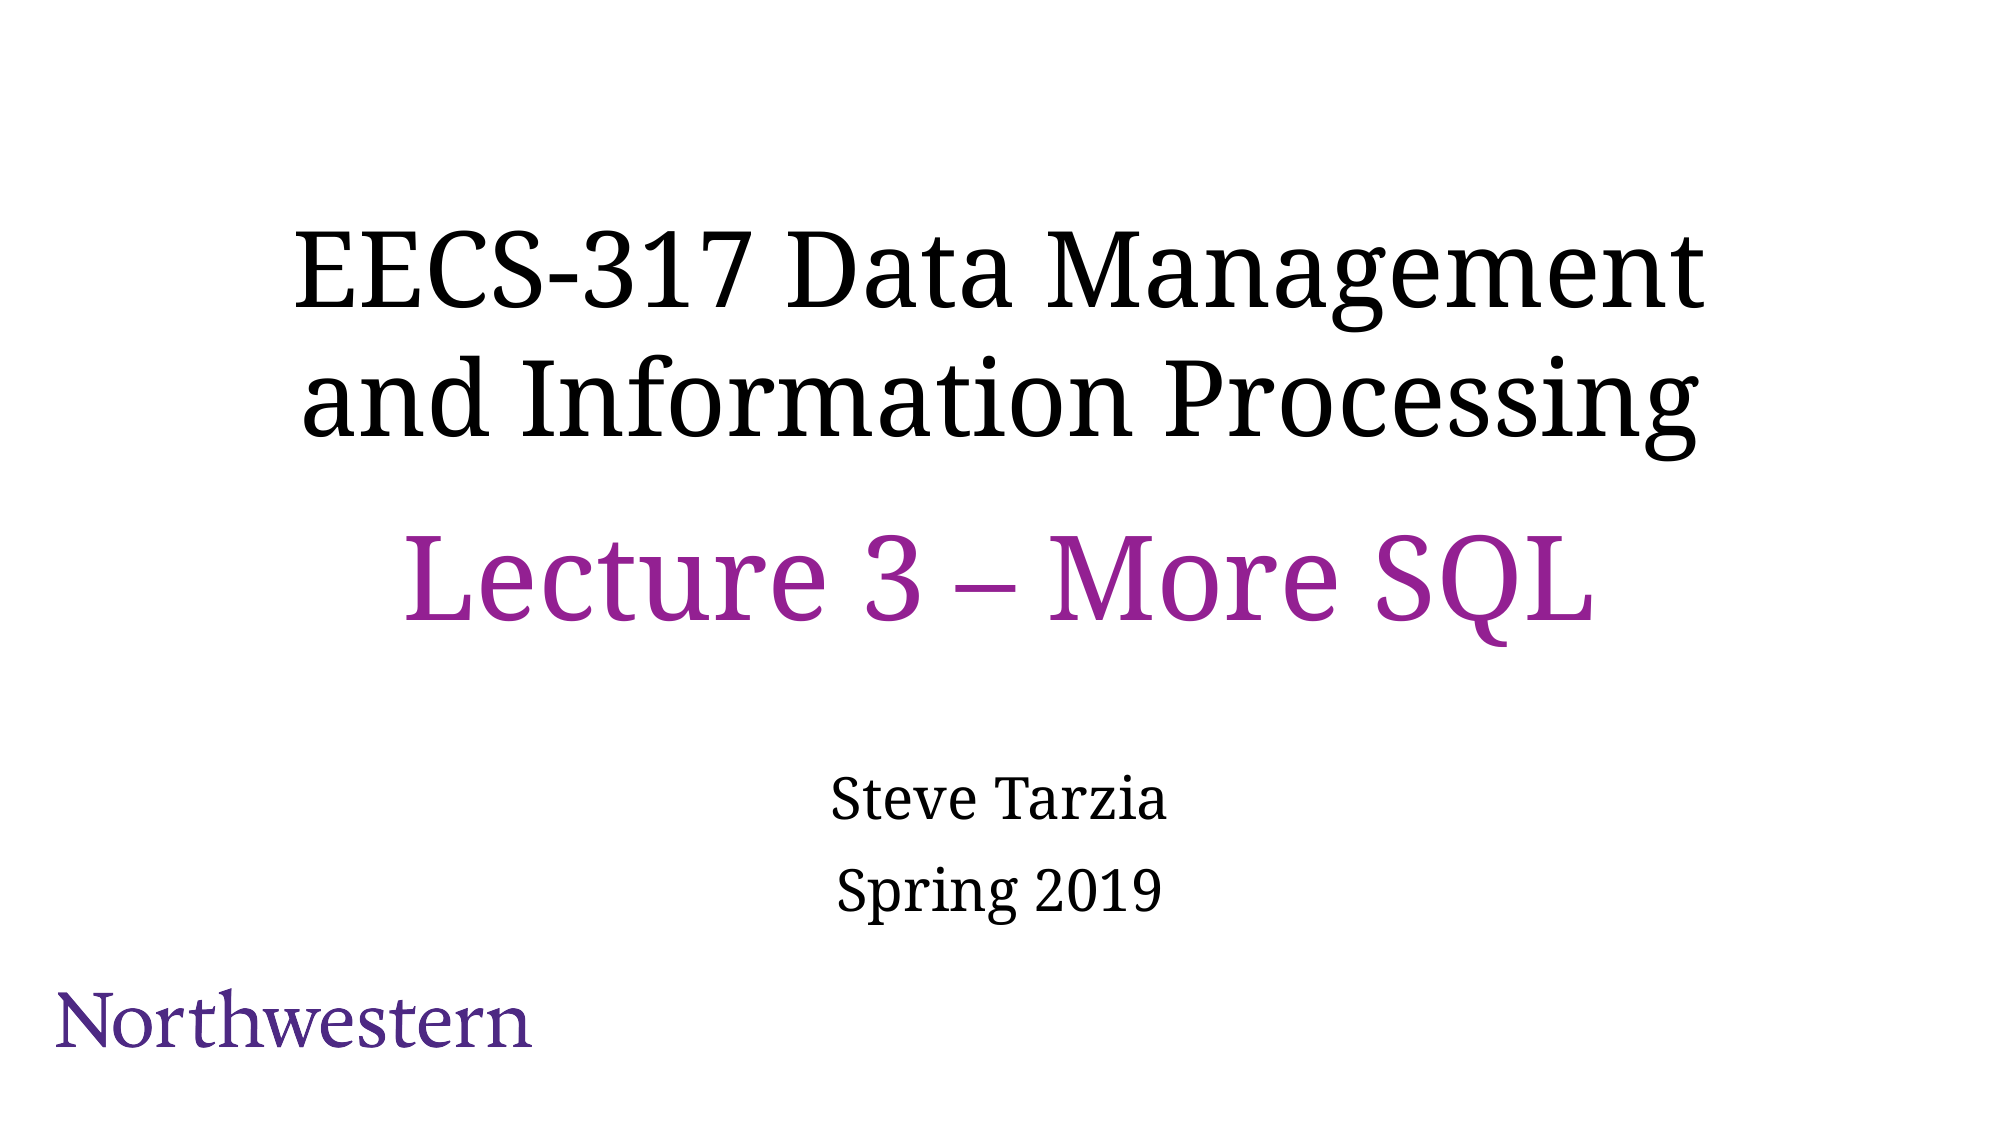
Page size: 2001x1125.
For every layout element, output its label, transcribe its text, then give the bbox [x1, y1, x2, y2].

picture [56, 988, 532, 1049]
title EECS-317 Data Management and Information Processing Lecture 3 – More SQL [249, 144, 1750, 709]
subtitle Steve Tarzia Spring 2019 [249, 755, 1750, 942]
